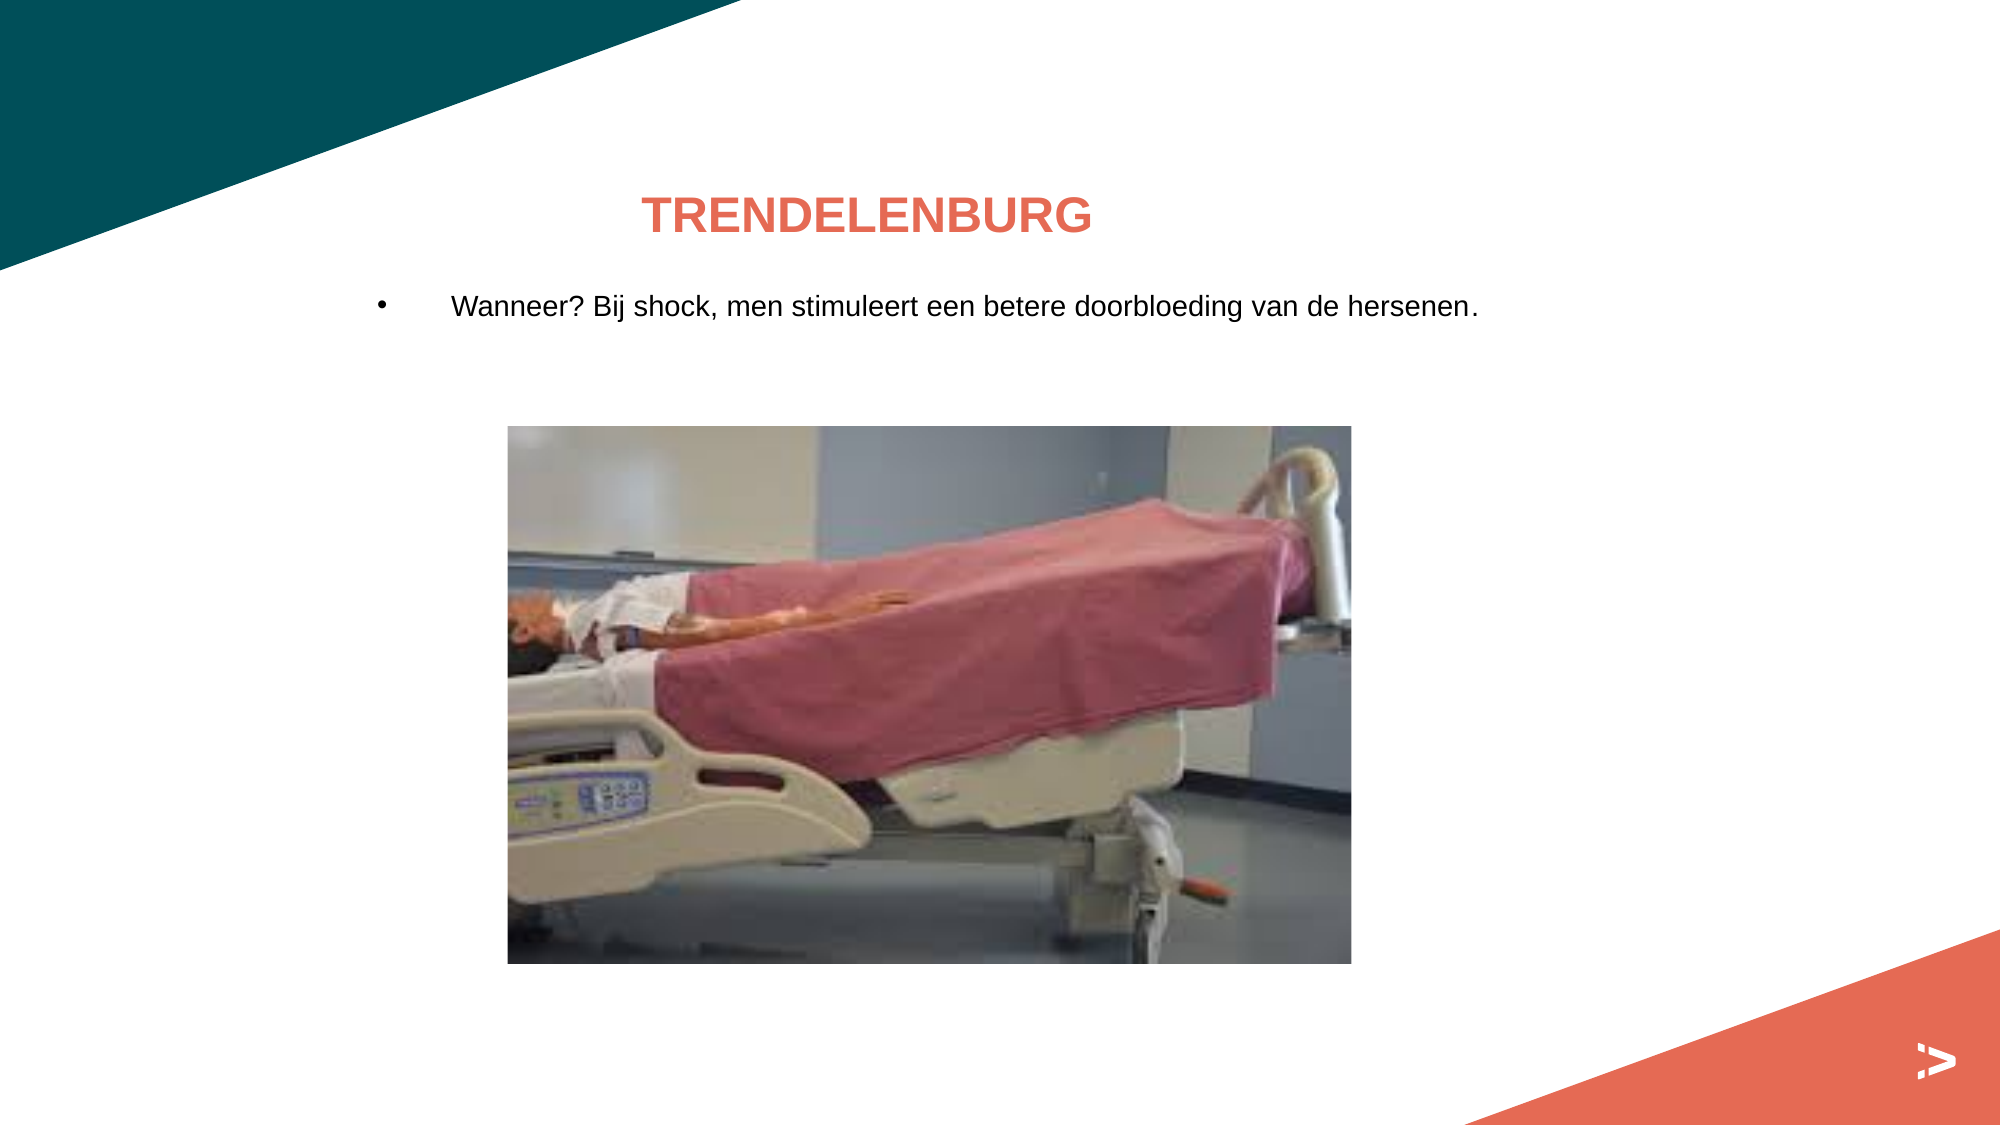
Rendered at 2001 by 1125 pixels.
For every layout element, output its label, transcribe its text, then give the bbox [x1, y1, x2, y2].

list Wanneer? Bij shock, men stimuleert een betere doorbloeding van de hersenen. [377, 272, 1863, 1014]
title Trendelenburg [641, 49, 1946, 243]
picture [507, 426, 1352, 964]
